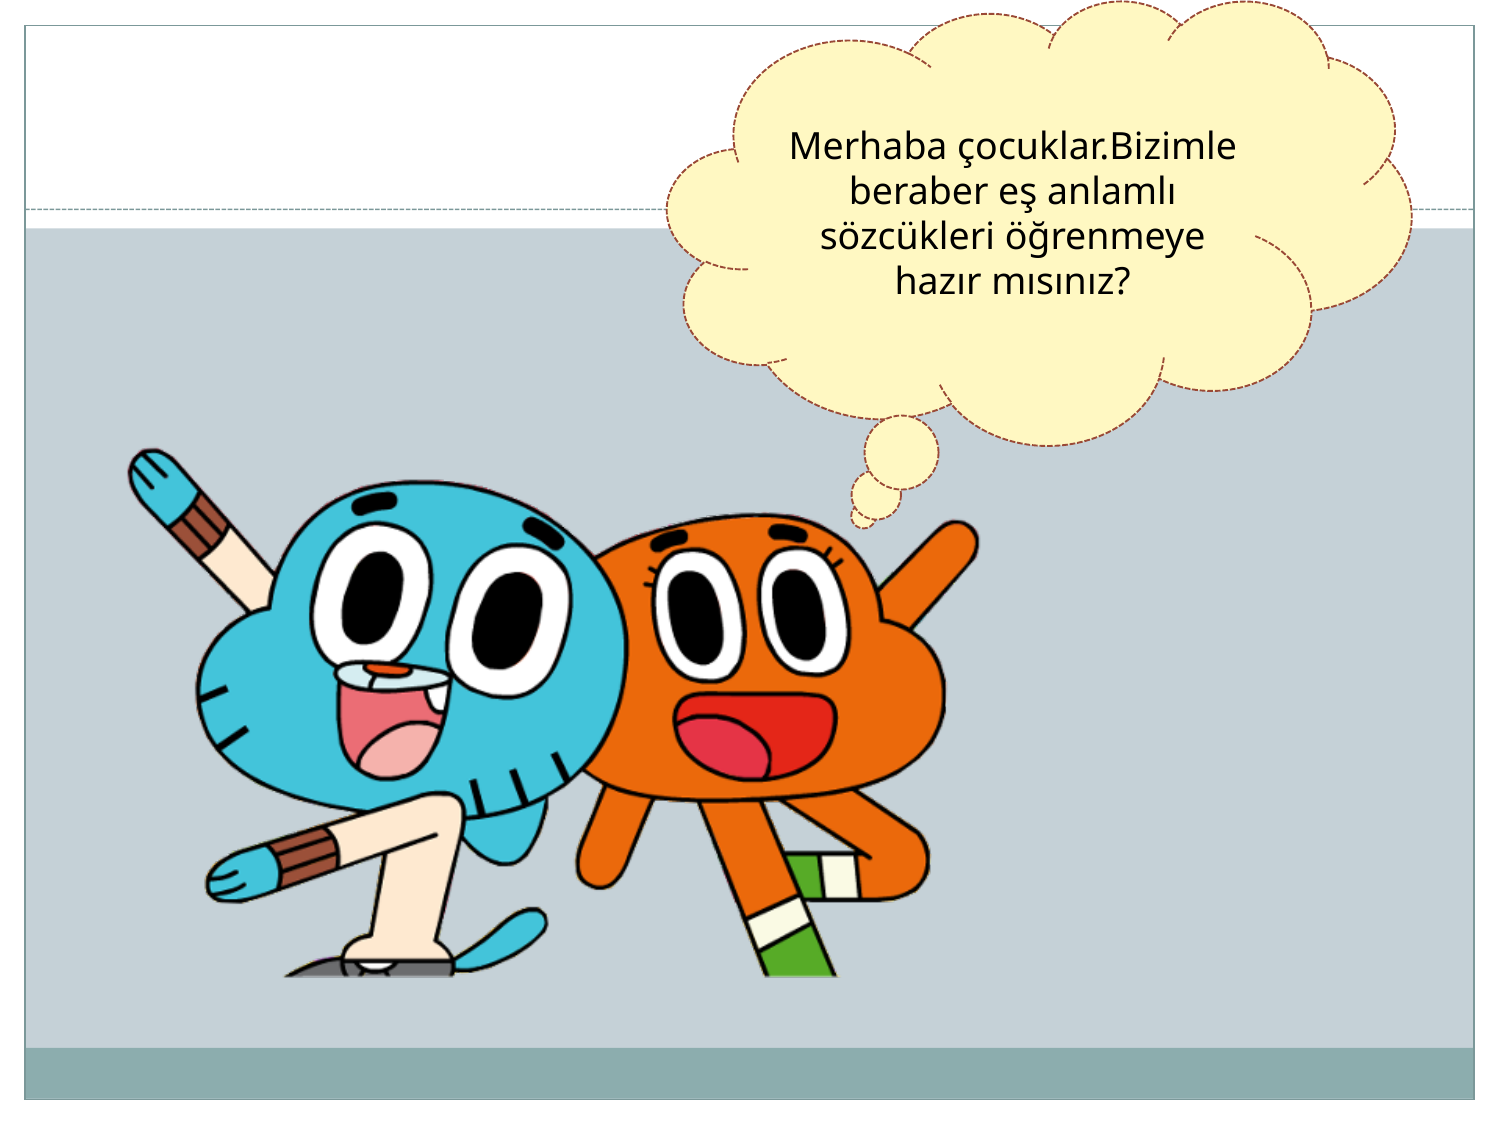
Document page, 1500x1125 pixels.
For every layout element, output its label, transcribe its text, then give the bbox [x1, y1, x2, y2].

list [52, 408, 1054, 1010]
text_box Merhaba çocuklar.Bizimle beraber eş anlamlı sözcükleri öğrenmeye hazır mısınız? [665, 0, 1413, 447]
